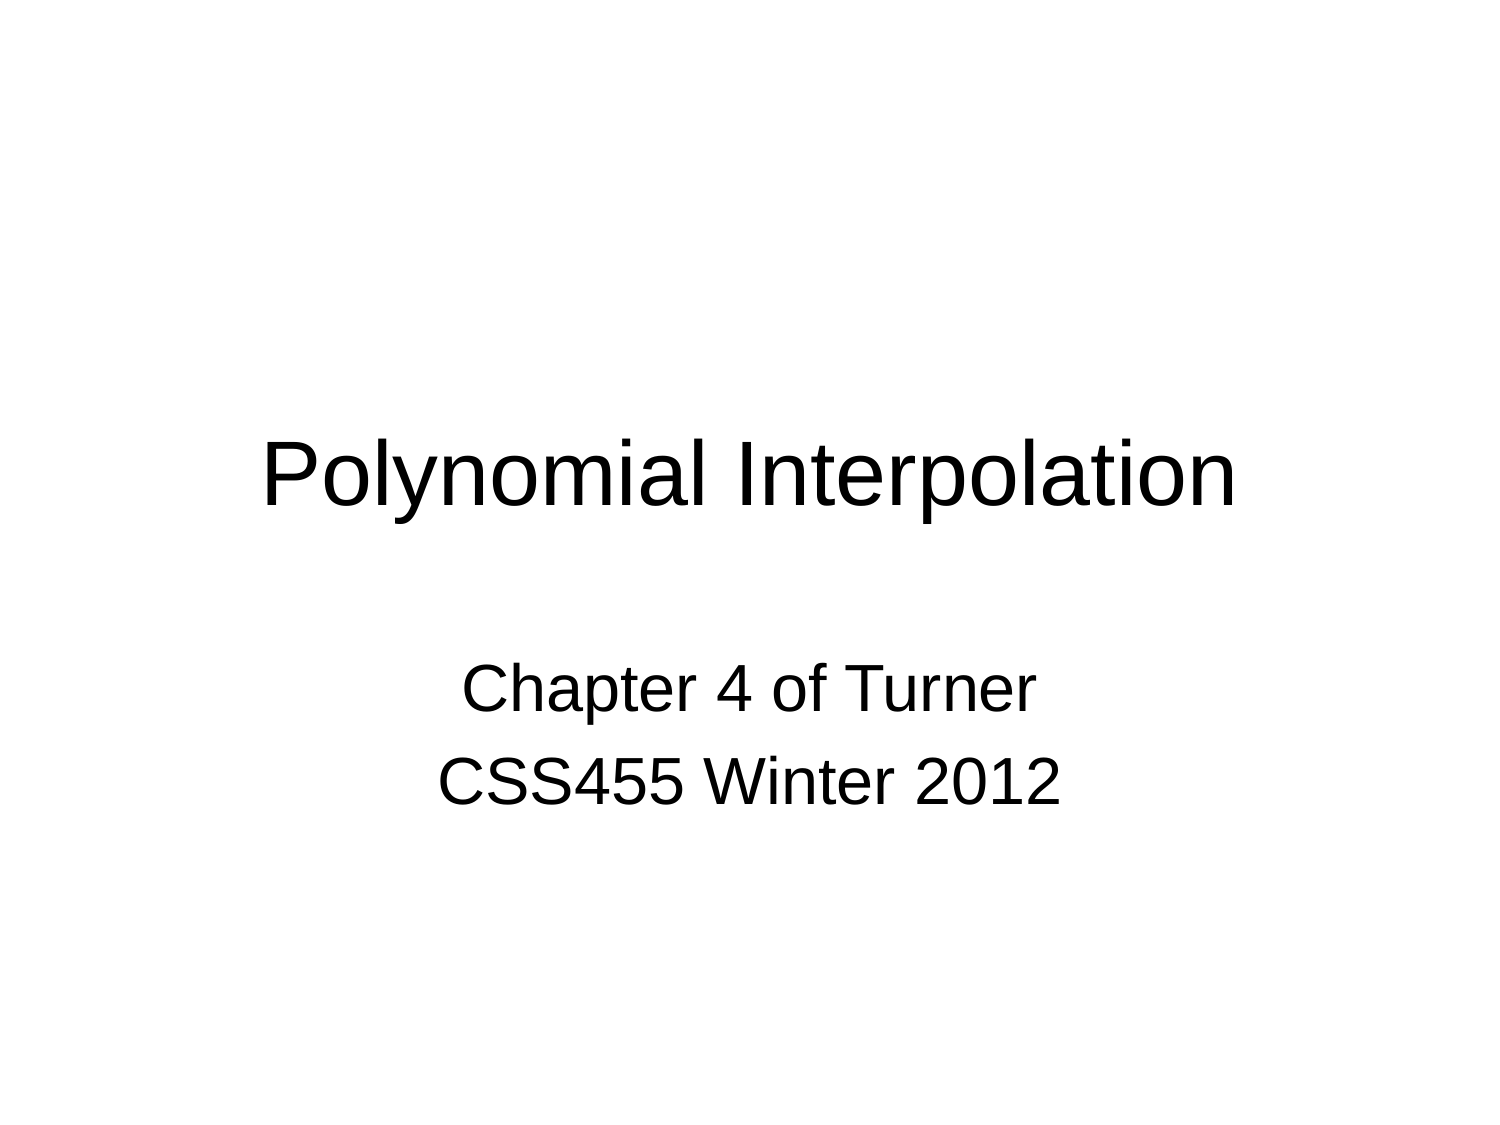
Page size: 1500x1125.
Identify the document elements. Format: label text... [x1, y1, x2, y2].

title Polynomial Interpolation [112, 374, 1388, 563]
subtitle Chapter 4 of Turner CSS455 Winter 2012 [224, 637, 1276, 926]
